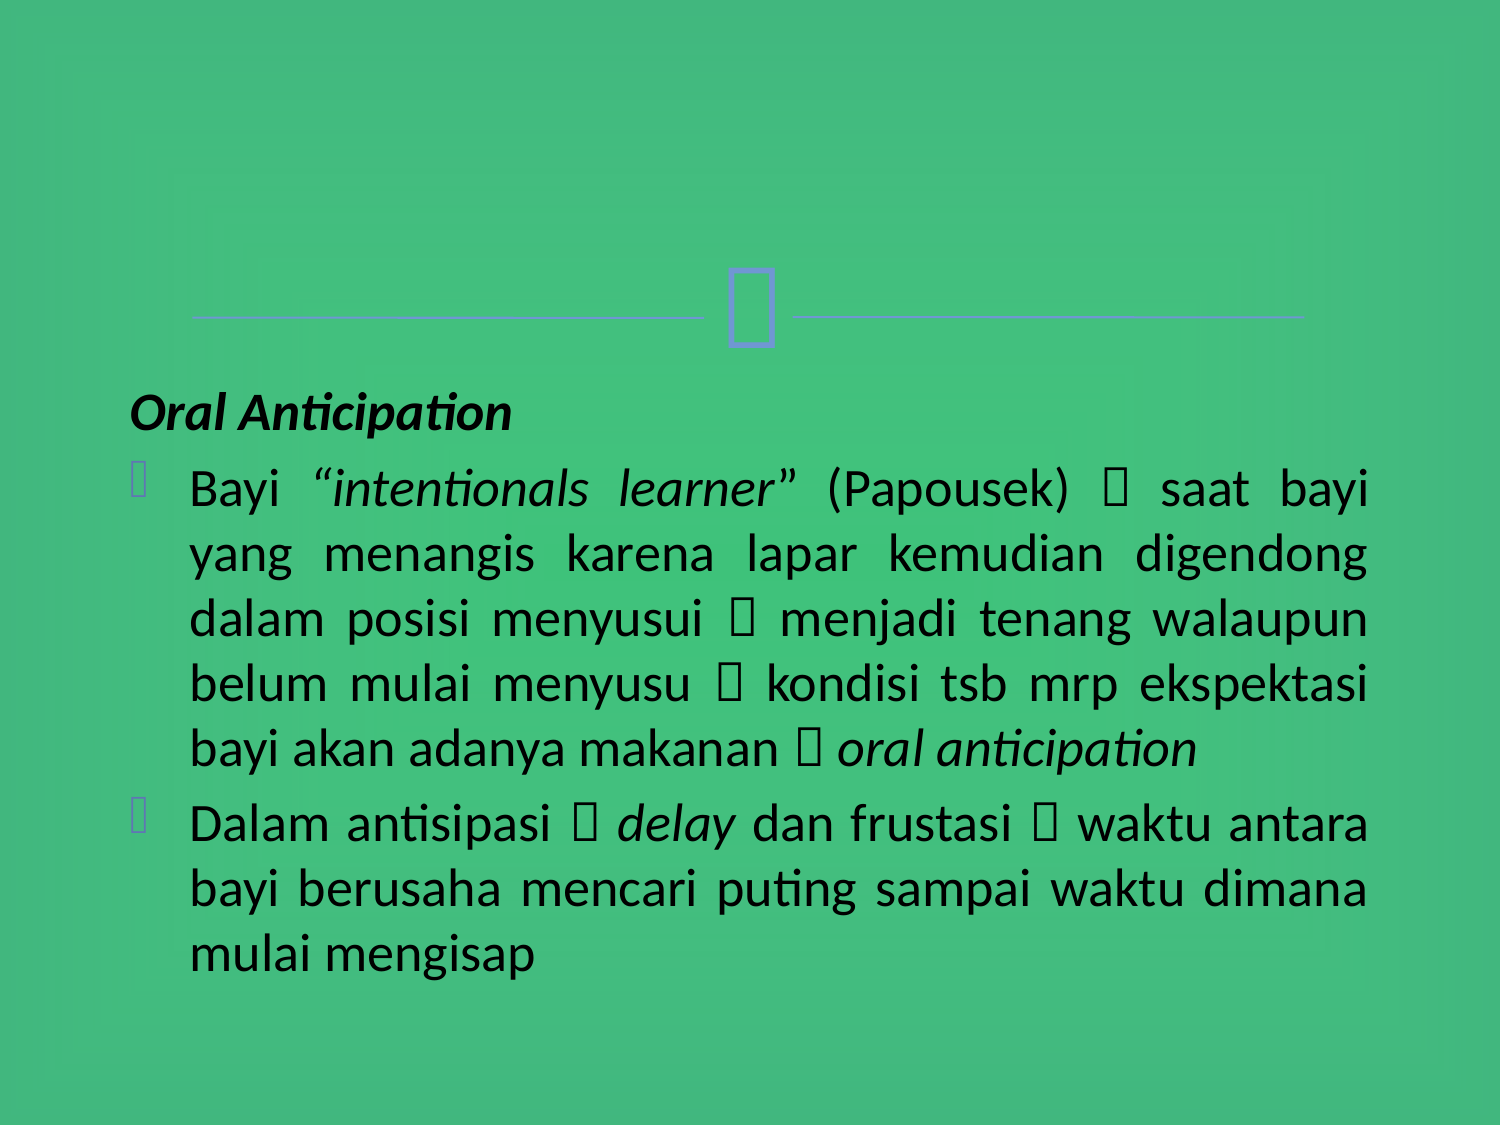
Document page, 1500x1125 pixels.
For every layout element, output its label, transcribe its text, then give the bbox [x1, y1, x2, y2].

list Oral Anticipation Bayi “intentionals learner” (Papousek)  saat bayi yang menangis karena lapar kemudian digendong dalam posisi menyusui  menjadi tenang walaupun belum mulai menyusu  kondisi tsb mrp ekspektasi bayi akan adanya makanan  oral anticipation Dalam antisipasi  delay dan frustasi  waktu antara bayi berusaha mencari puting sampai waktu dimana mulai mengisap [114, 368, 1386, 1005]
